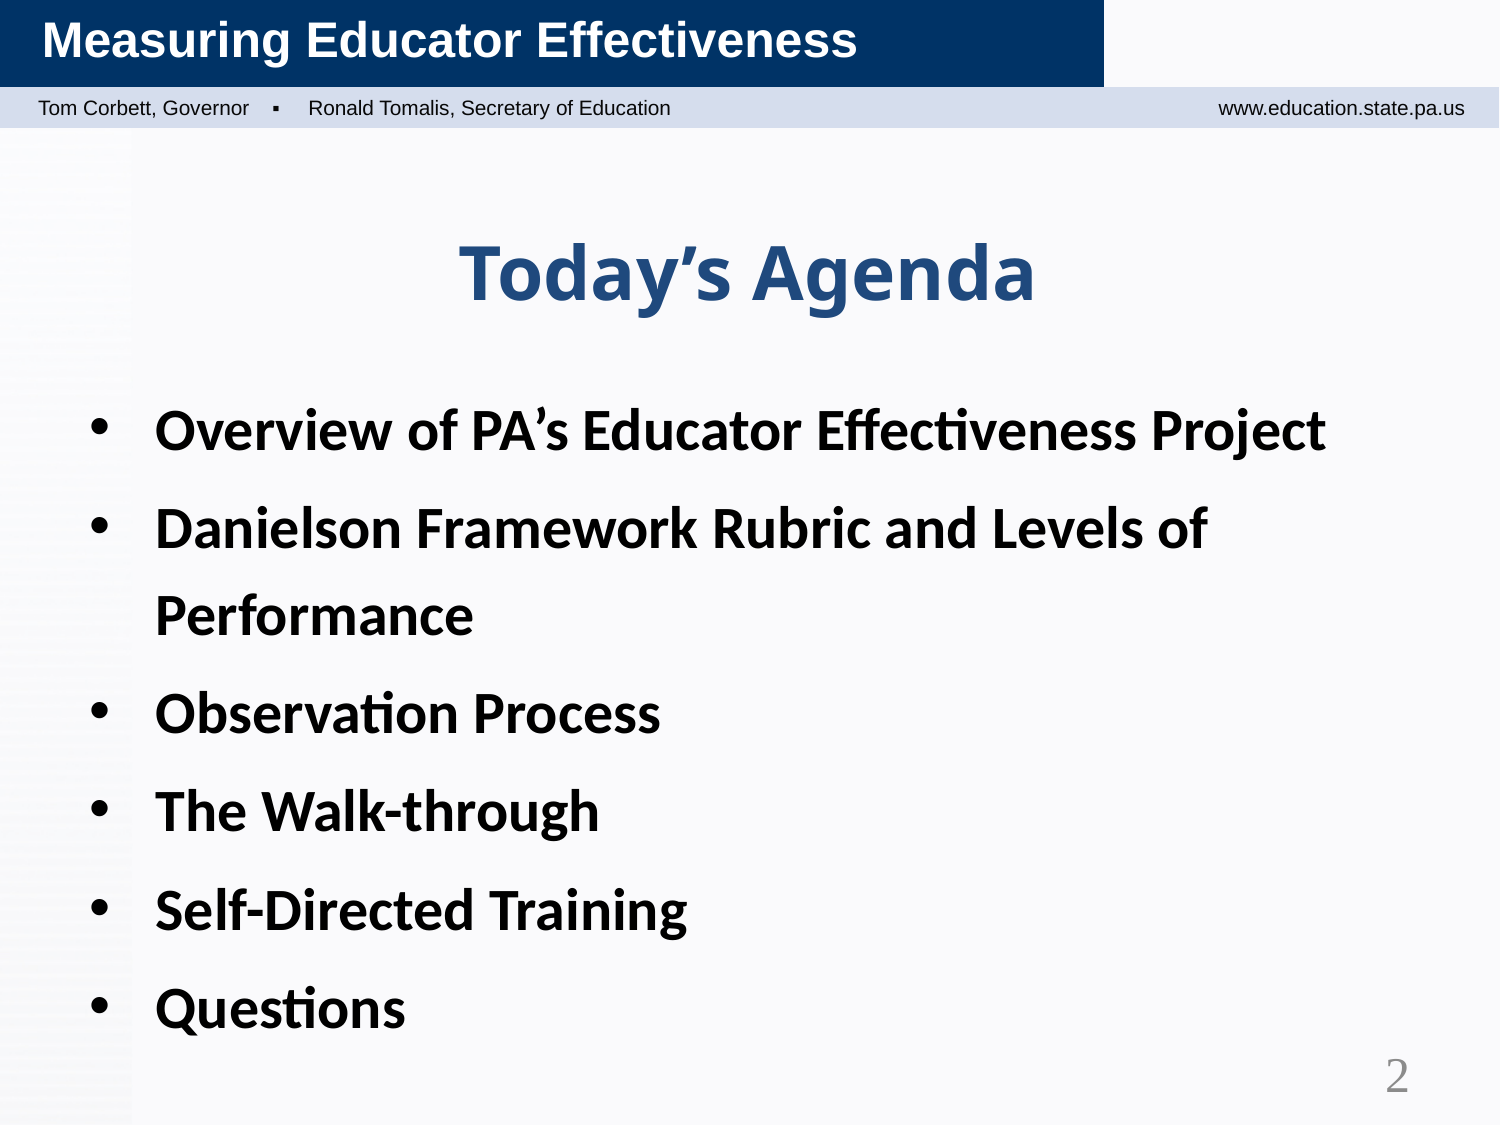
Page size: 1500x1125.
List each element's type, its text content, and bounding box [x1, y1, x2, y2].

slide_number 2 [1074, 1042, 1425, 1103]
picture [0, 0, 1500, 1125]
title Today’s Agenda [35, 191, 1462, 350]
list Overview of PA’s Educator Effectiveness Project Danielson Framework Rubric and Levels of Performance Observation Process The Walk-through Self-Directed Training Questions [67, 368, 1442, 1061]
